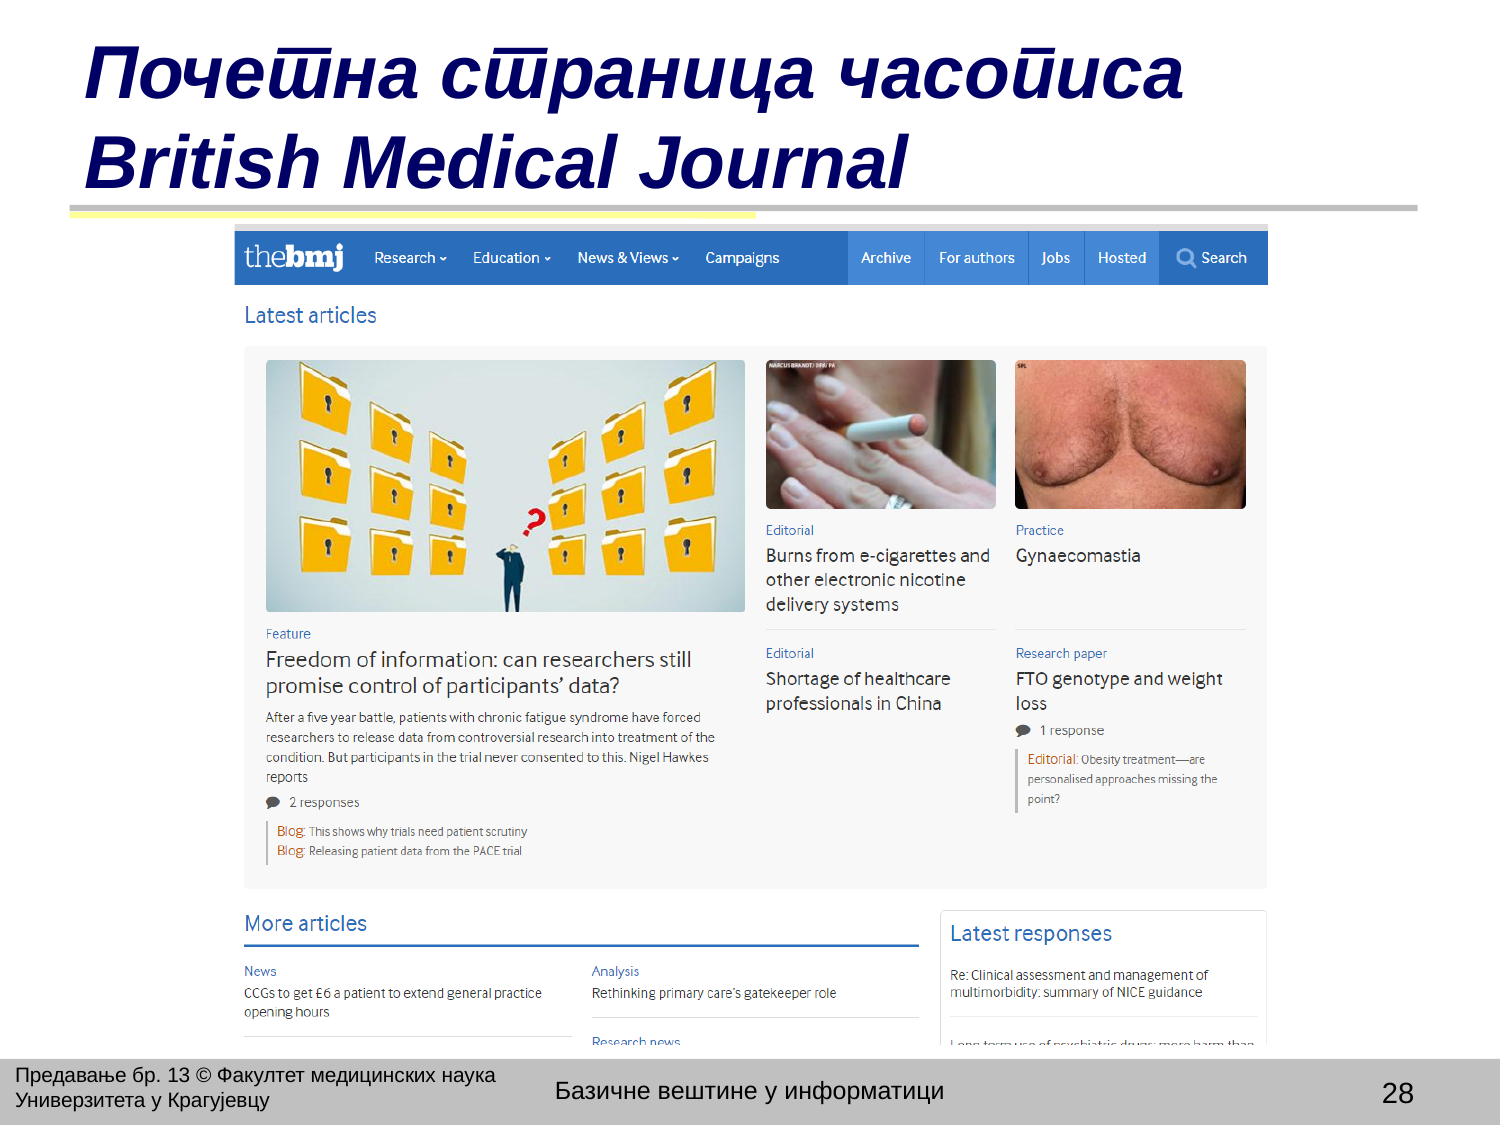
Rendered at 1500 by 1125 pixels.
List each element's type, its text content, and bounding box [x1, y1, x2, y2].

footer Базичне вештине у информатици [512, 1066, 988, 1125]
title Почетна страница часописа British Medical Journal [69, 19, 1426, 208]
slide_number Предавање бр. 13 © Факултет медицинских наука Универзитета у Крагујевцу [0, 1053, 617, 1108]
slide_number 28 [1079, 1066, 1430, 1125]
picture [234, 224, 1269, 1045]
